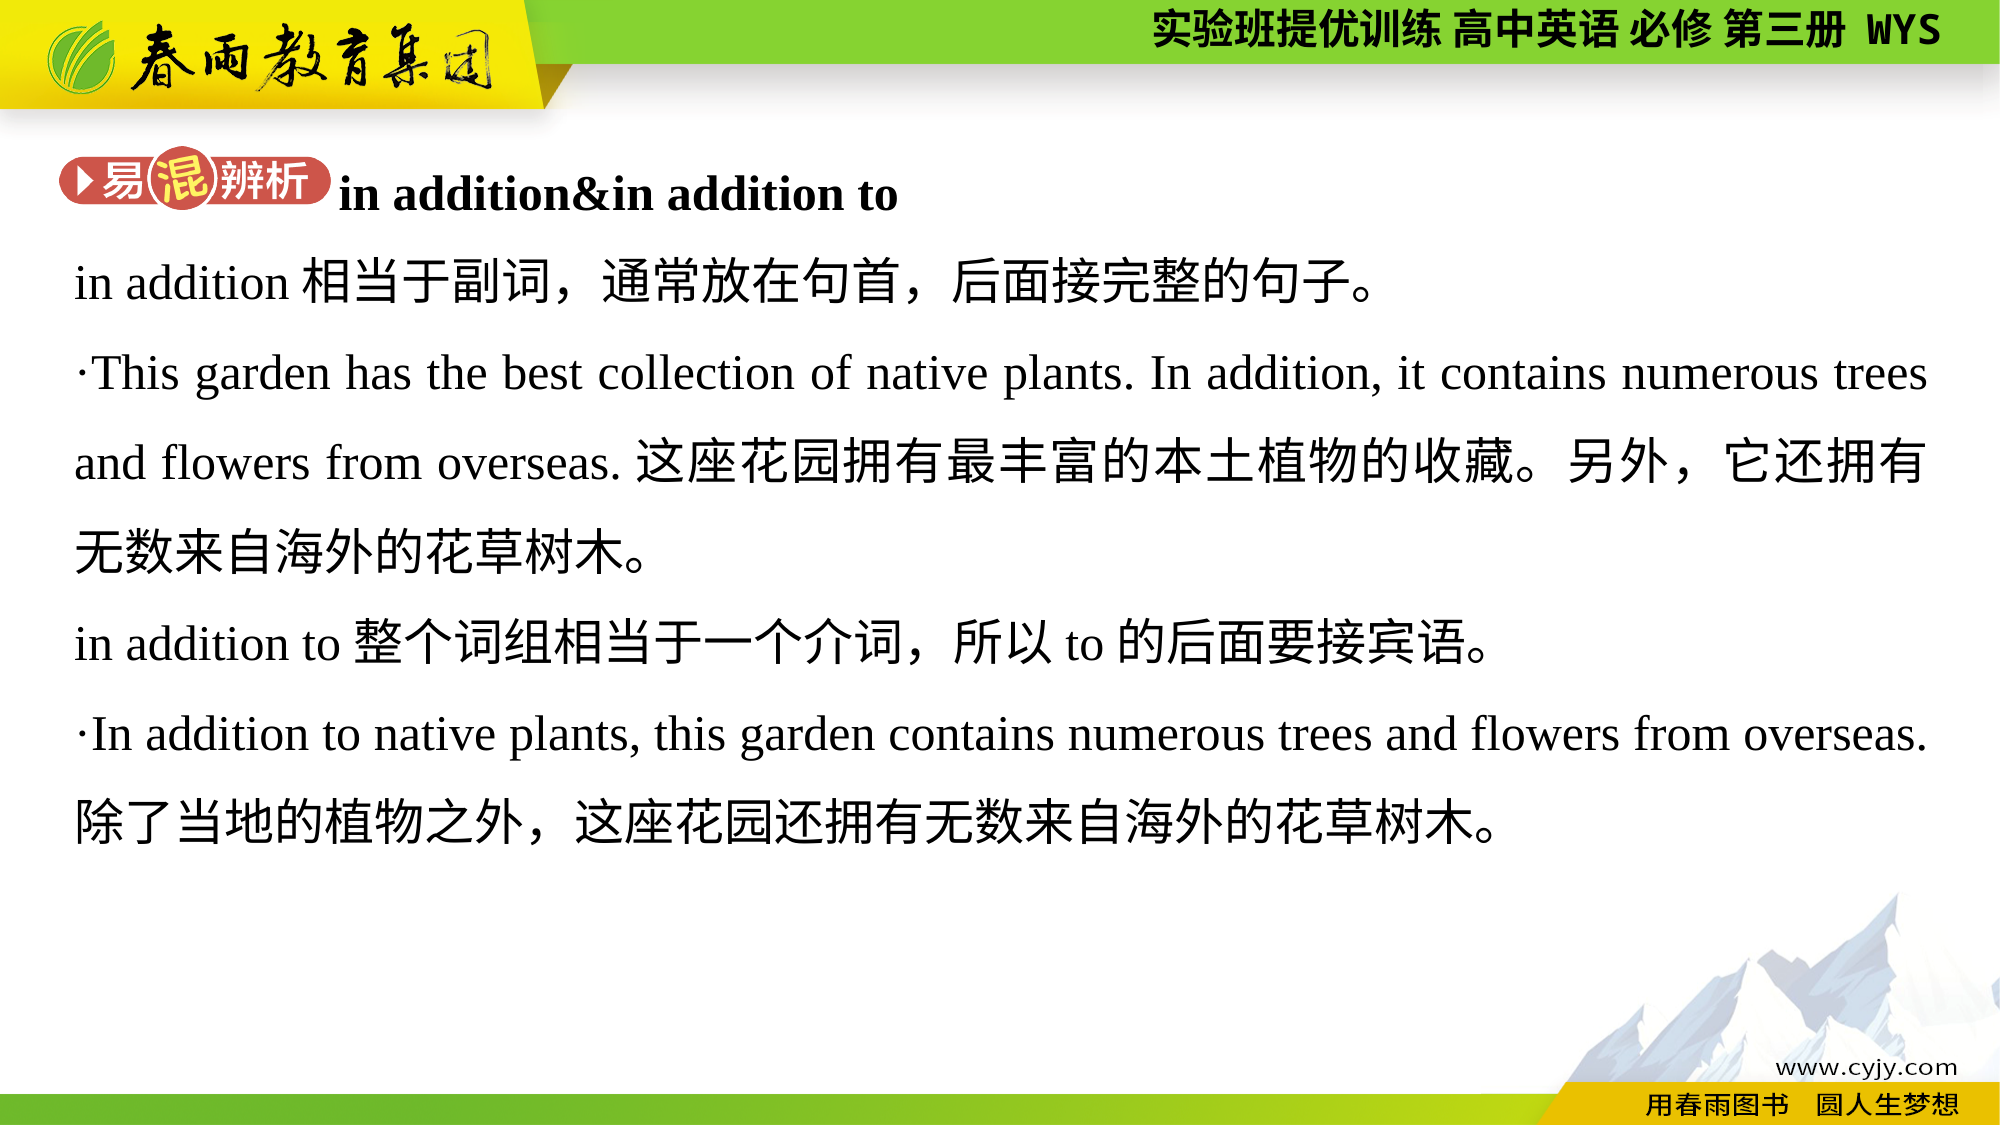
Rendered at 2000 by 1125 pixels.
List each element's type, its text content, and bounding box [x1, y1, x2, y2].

list in addition&in addition to in addition相当于副词，通常放在句首，后面接完整的句子。 ·This garden has the best collection of native plants. In addition, it contains numerous trees and flowers from overseas.这座花园拥有最丰富的本土植物的收藏。另外，它还拥有无数来自海外的花草树木。 in addition to整个词组相当于一个介词，所以to的后面要接宾语。 ·In addition to native plants, this garden contains numerous trees and flowers from overseas. 除了当地的植物之外，这座花园还拥有无数来自海外的花草树木。 [59, 122, 1944, 865]
picture [0, 0, 2000, 1125]
